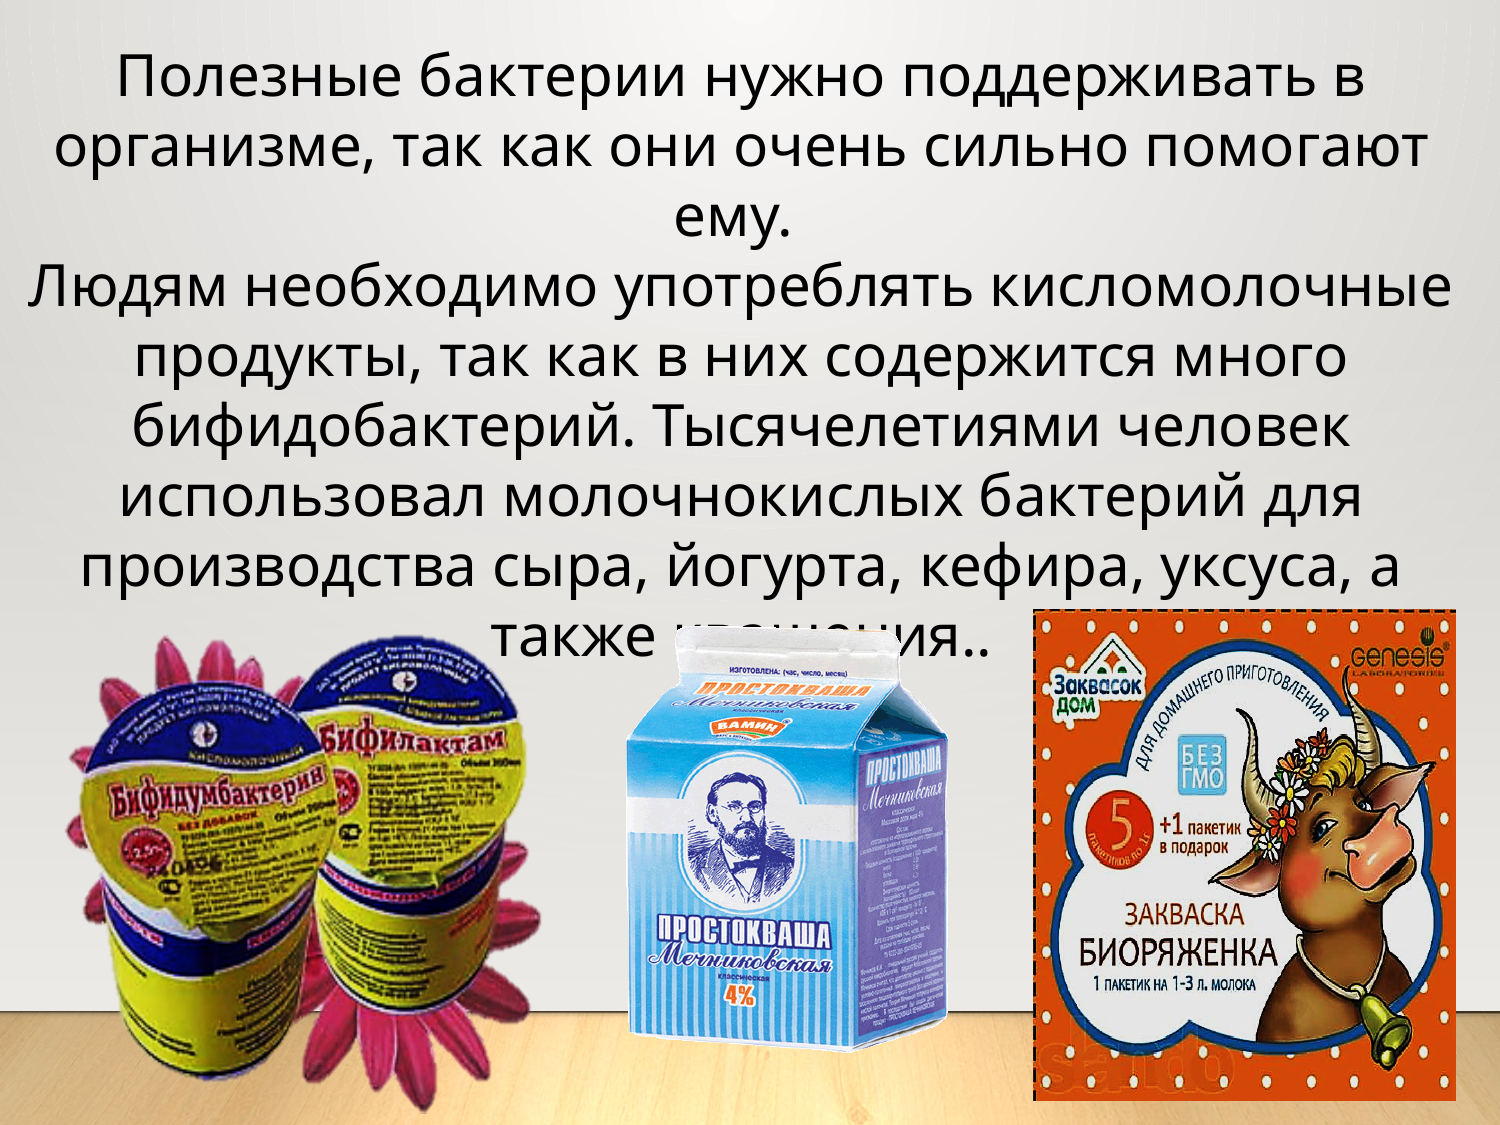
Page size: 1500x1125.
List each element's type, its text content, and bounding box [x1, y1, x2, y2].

text_box Полезные бактерии нужно поддерживать в организме, так как они очень сильно помогают ему. Людям необходимо употреблять кисломолочные продукты, так как в них содержится много бифидобактерий. Тысячелетиями человек использовал молочнокислых бактерий для производства сыра, йогурта, кефира, уксуса, а также квашения.. [0, 30, 1483, 676]
picture [0, 583, 1500, 1125]
